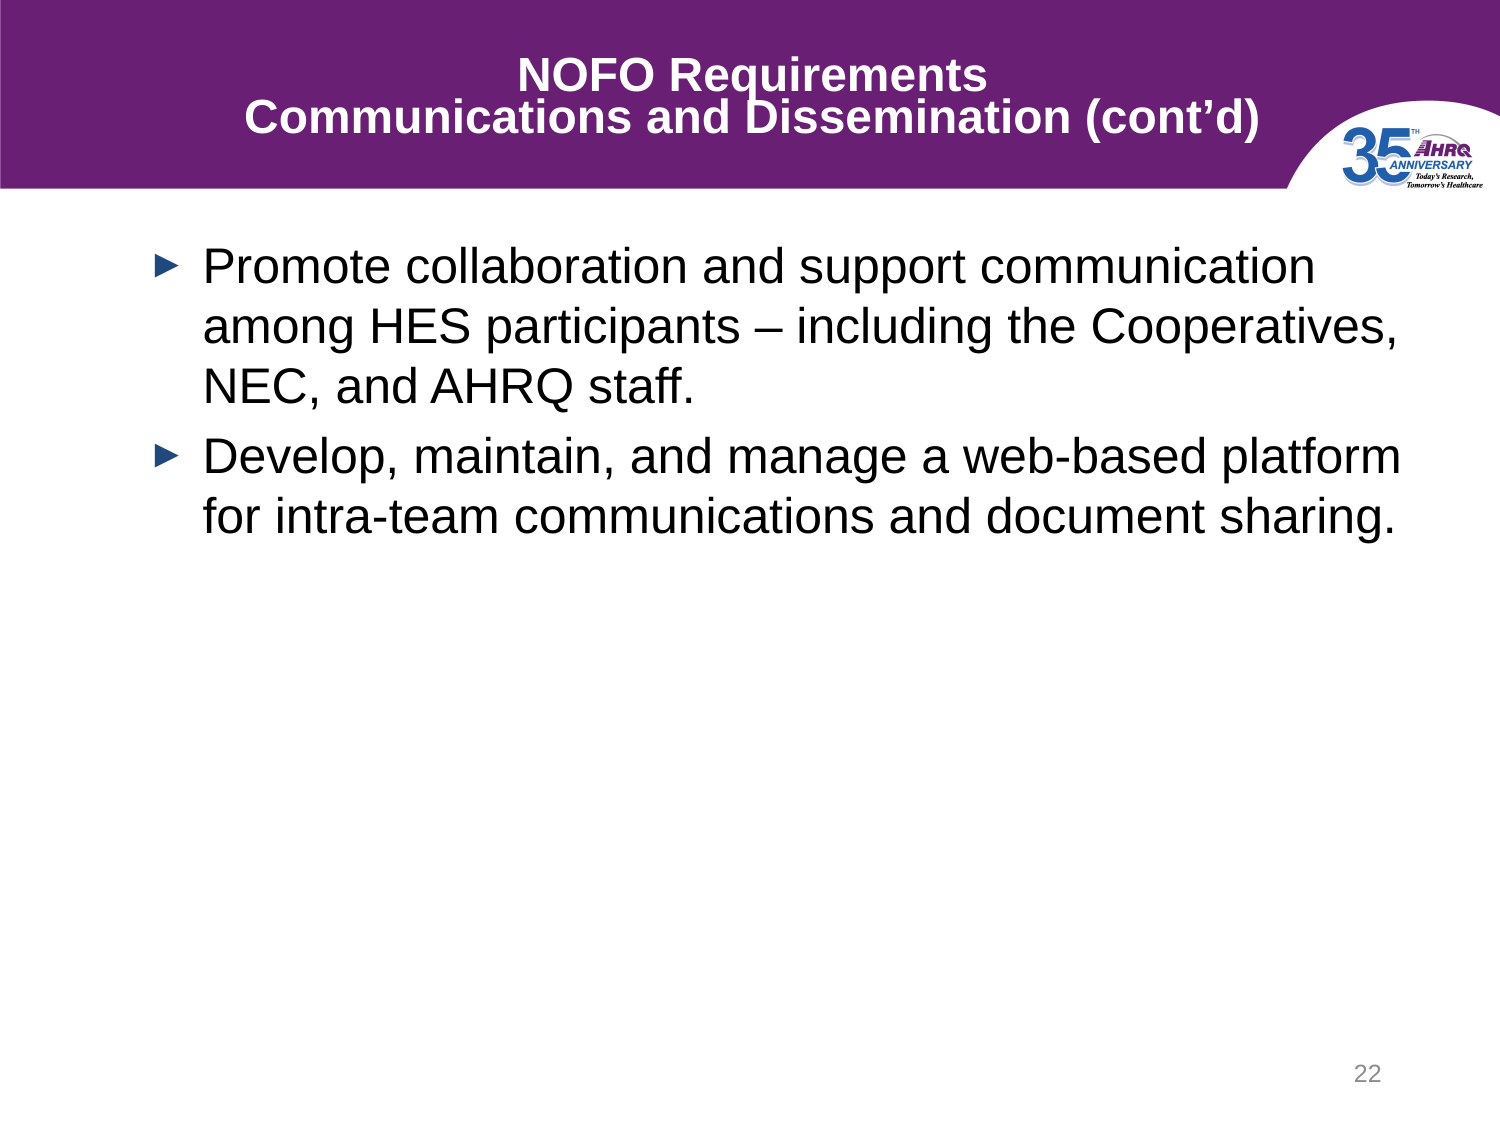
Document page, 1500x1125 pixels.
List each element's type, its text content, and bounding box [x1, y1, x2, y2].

title NOFO Requirements Communications and Dissemination (cont’d) [109, 50, 1397, 152]
slide_number 22 [1059, 1042, 1397, 1103]
list Promote collaboration and support communication among HES participants – including the Cooperatives, NEC, and AHRQ staff. Develop, maintain, and manage a web-based platform for intra-team communications and document sharing. [75, 225, 1425, 969]
picture [0, 0, 1500, 1125]
